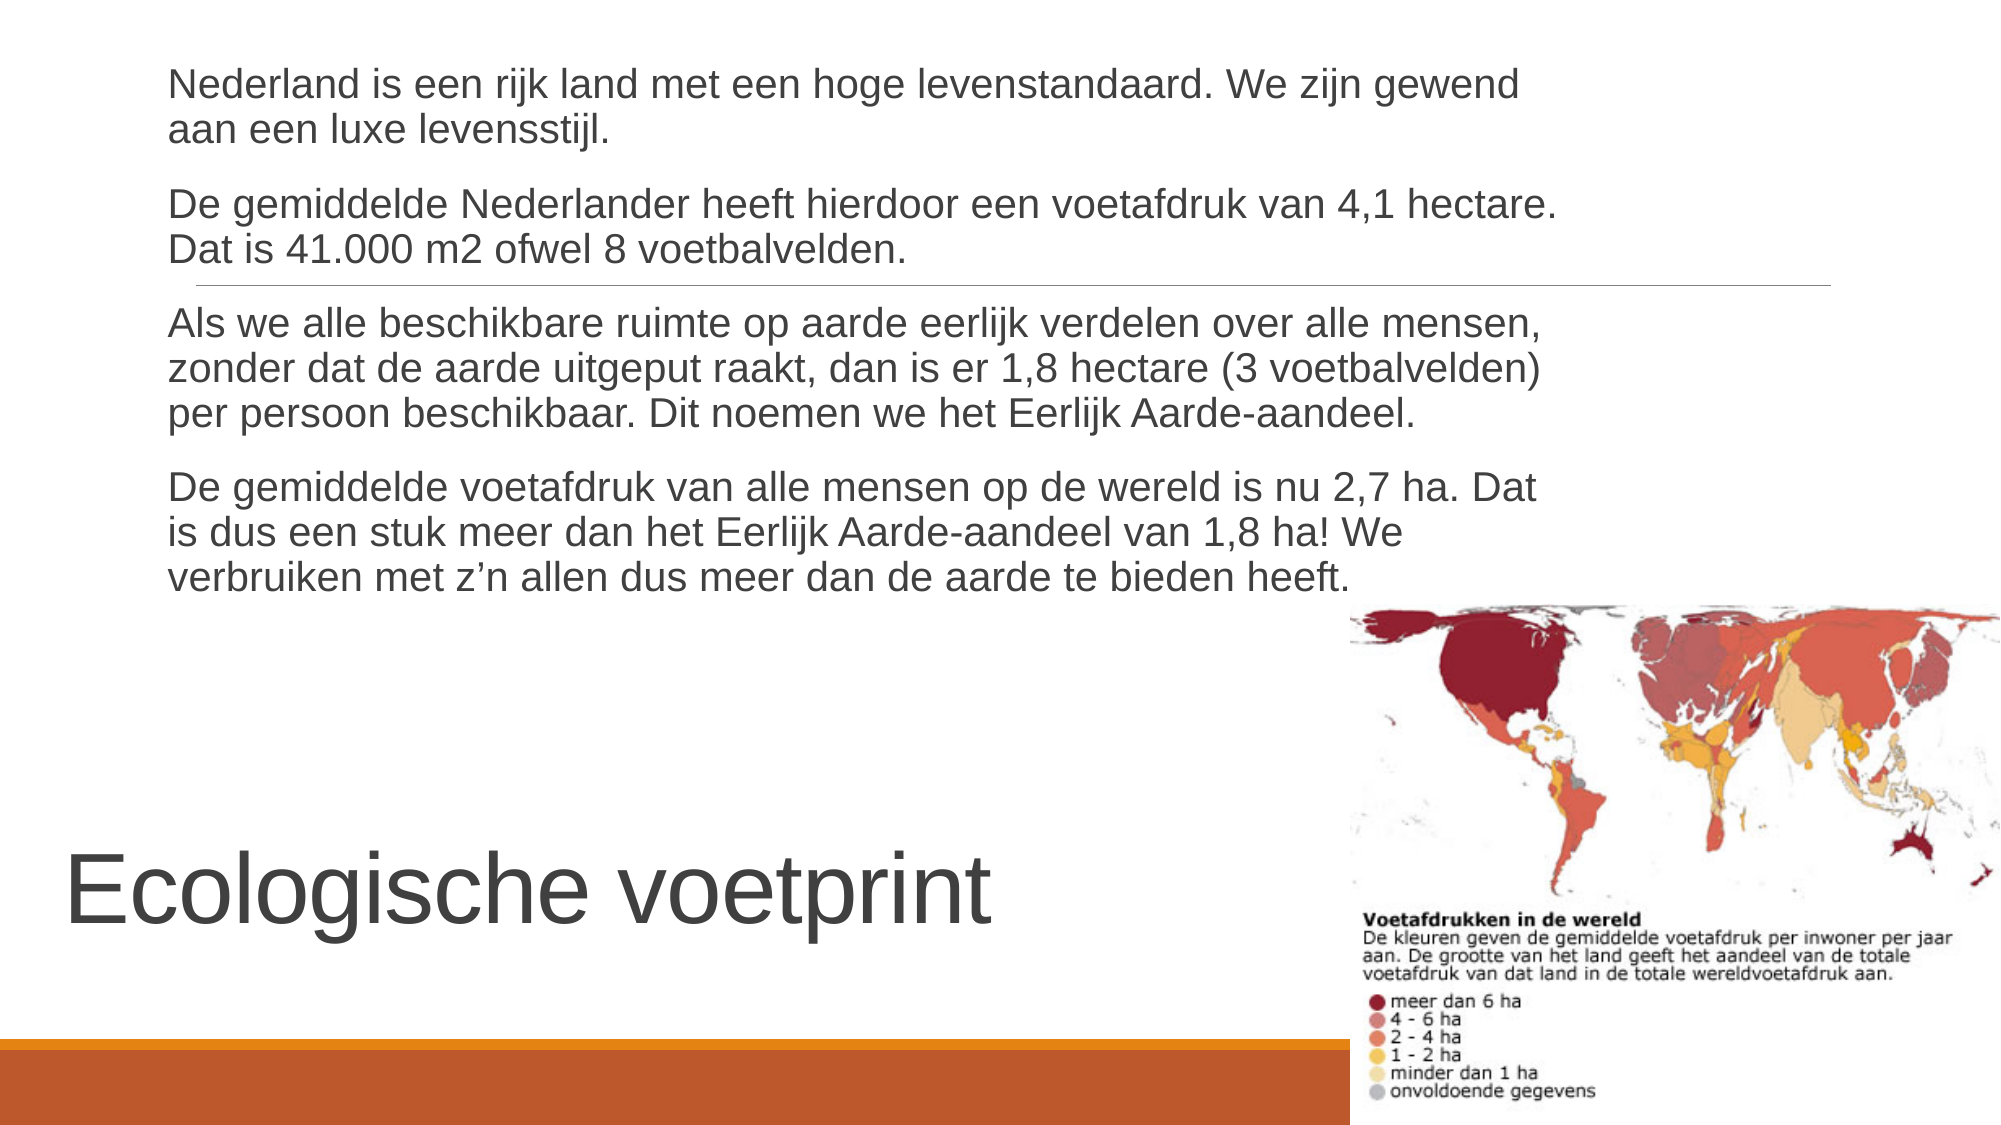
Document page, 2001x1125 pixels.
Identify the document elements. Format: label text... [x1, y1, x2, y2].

picture [1349, 604, 2000, 1125]
title Ecologische voetprint [48, 752, 1346, 952]
list Nederland is een rijk land met een hoge levenstandaard. We zijn gewend aan een luxe levensstijl. De gemiddelde Nederlander heeft hierdoor een voetafdruk van 4,1 hectare. Dat is 41.000 m2 ofwel 8 voetbalvelden. Als we alle beschikbare ruimte op aarde eerlijk verdelen over alle mensen, zonder dat de aarde uitgeput raakt, dan is er 1,8 hectare (3 voetbalvelden) per persoon beschikbaar. Dit noemen we het Eerlijk Aarde-aandeel. De gemiddelde voetafdruk van alle mensen op de wereld is nu 2,7 ha. Dat is dus een stuk meer dan het Eerlijk Aarde-aandeel van 1,8 ha! We verbruiken met z’n allen dus meer dan de aarde te bieden heeft. [152, 55, 1564, 903]
